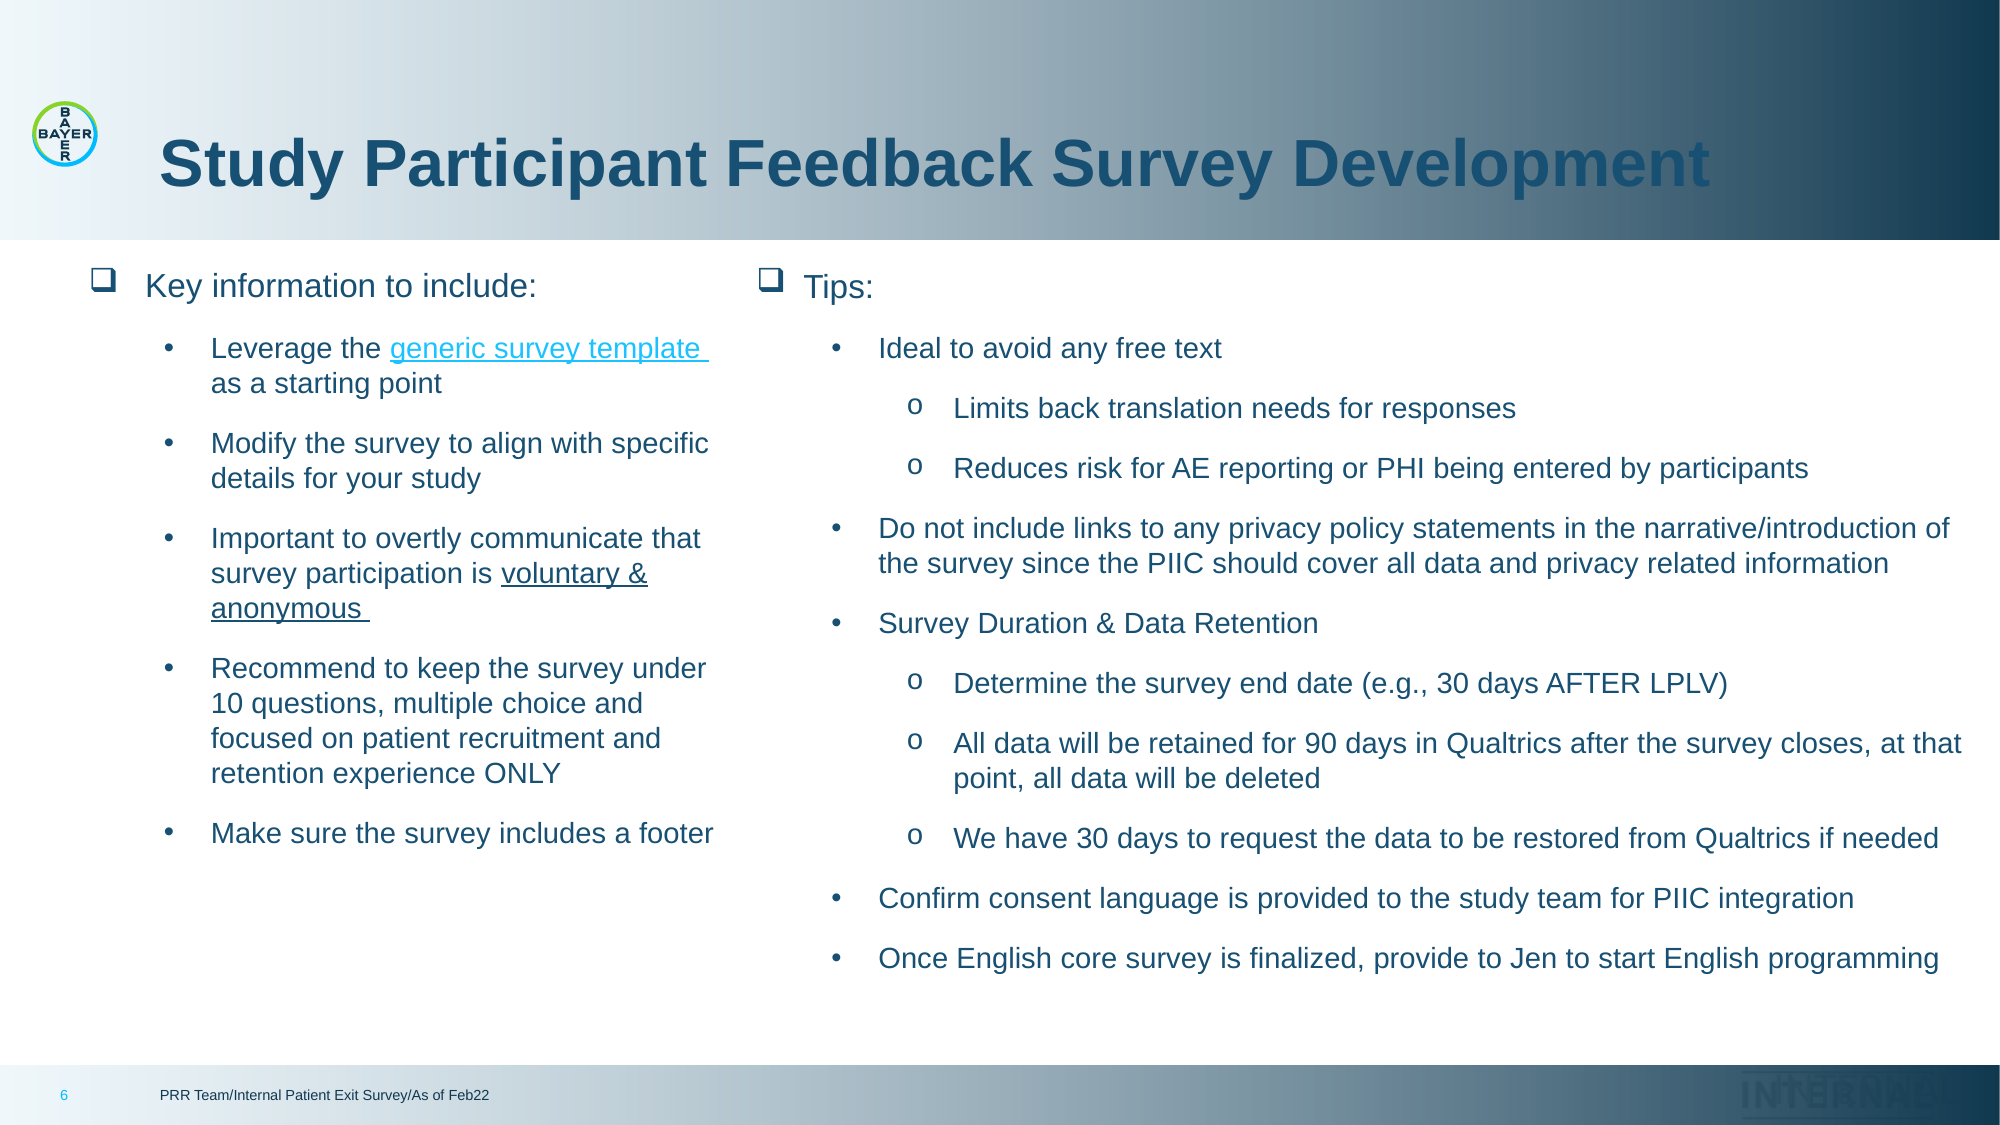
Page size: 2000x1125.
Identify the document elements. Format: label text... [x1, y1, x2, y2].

picture [64, 105, 82, 112]
title Study Participant Feedback Survey Development [159, 59, 1926, 200]
footer PRR Team/Internal Patient Exit Survey/As of Feb22 [159, 1085, 1578, 1104]
slide_number 6 [32, 1085, 97, 1104]
text_box Tips: Ideal to avoid any free text Limits back translation needs for responses Reduces risk for AE reporting or PHI being entered by participants Do not include links to any privacy policy statements in the narrative/introduction of the survey since the PIIC should cover all data and privacy related information Survey Duration & Data Retention Determine the survey end date (e.g., 30 days AFTER LPLV) All data will be retained for 90 days in Qualtrics after the survey closes, at that point, all data will be deleted We have 30 days to request the data to be restored from Qualtrics if needed Confirm consent language is provided to the study team for PIIC integration Once English core survey is finalized, provide to Jen to start English programming [741, 257, 1999, 1038]
text_box Key information to include: Leverage the generic survey template as a starting point Modify the survey to align with specific details for your study Important to overtly communicate that survey participation is voluntary & anonymous Recommend to keep the survey under 10 questions, multiple choice and focused on patient recruitment and retention experience ONLY Make sure the survey includes a footer [74, 257, 741, 922]
